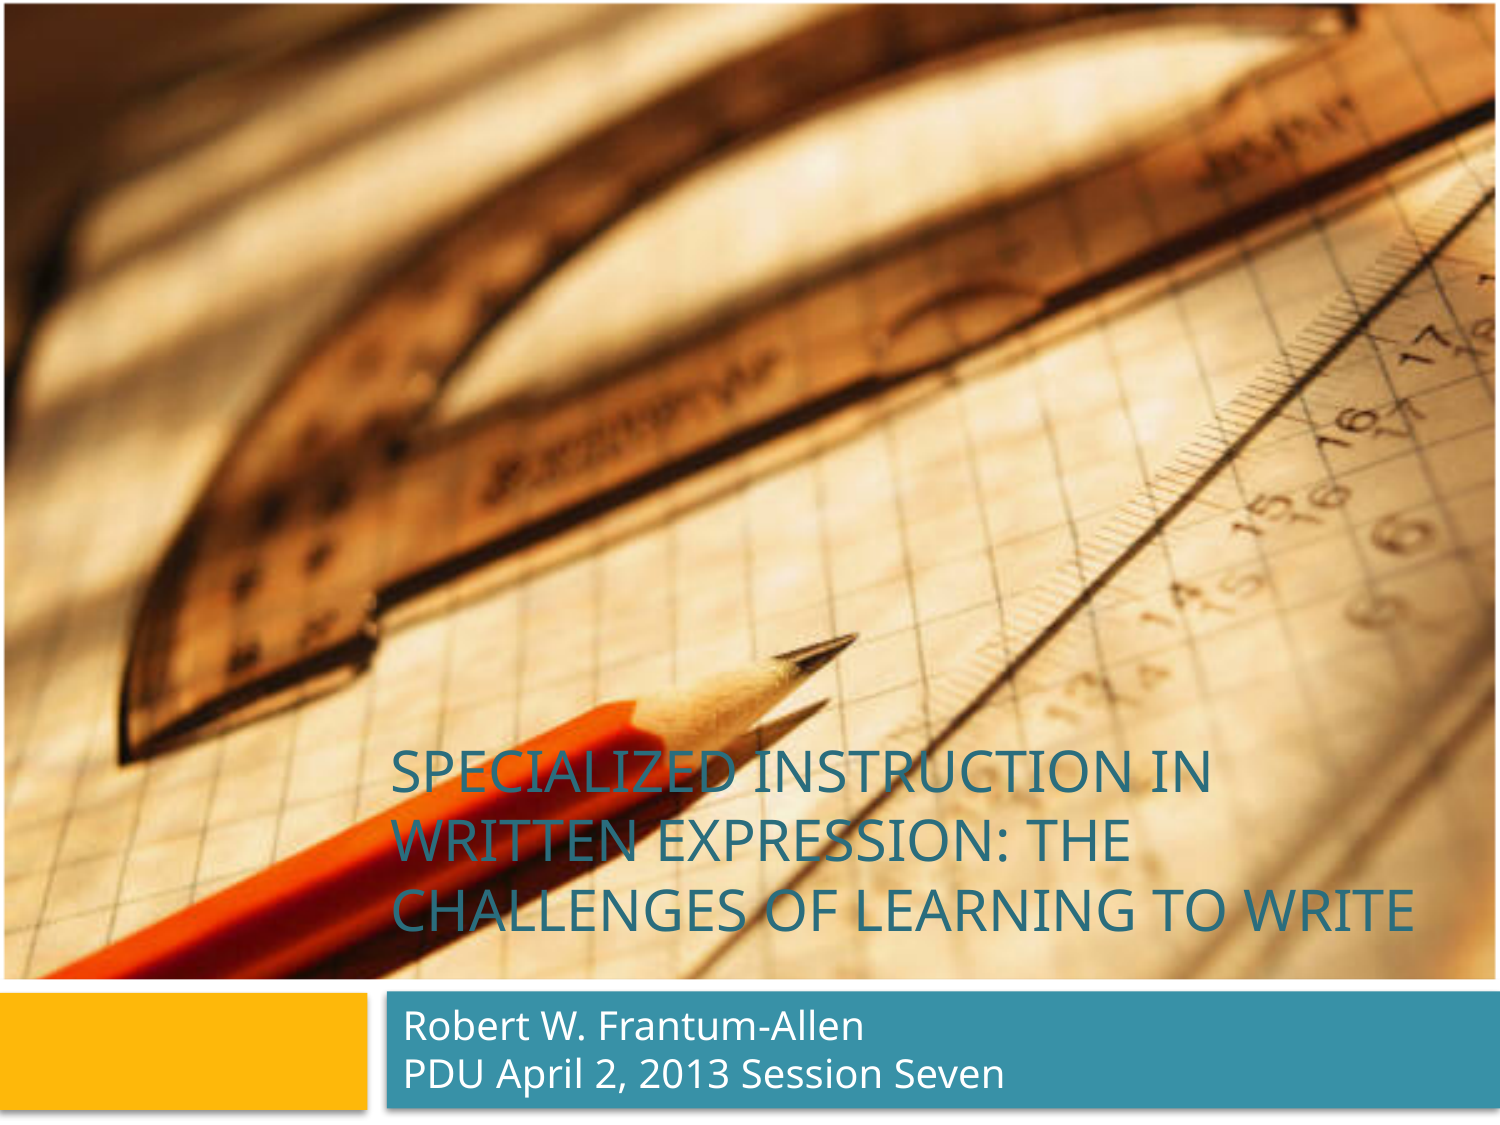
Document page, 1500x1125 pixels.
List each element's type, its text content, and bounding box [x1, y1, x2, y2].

subtitle Robert W. Frantum-Allen PDU April 2, 2013 Session Seven [387, 992, 1488, 1106]
picture [0, 0, 1500, 979]
title Specialized instruction in Written Expression: The challenges of Learning to Write [374, 712, 1438, 951]
